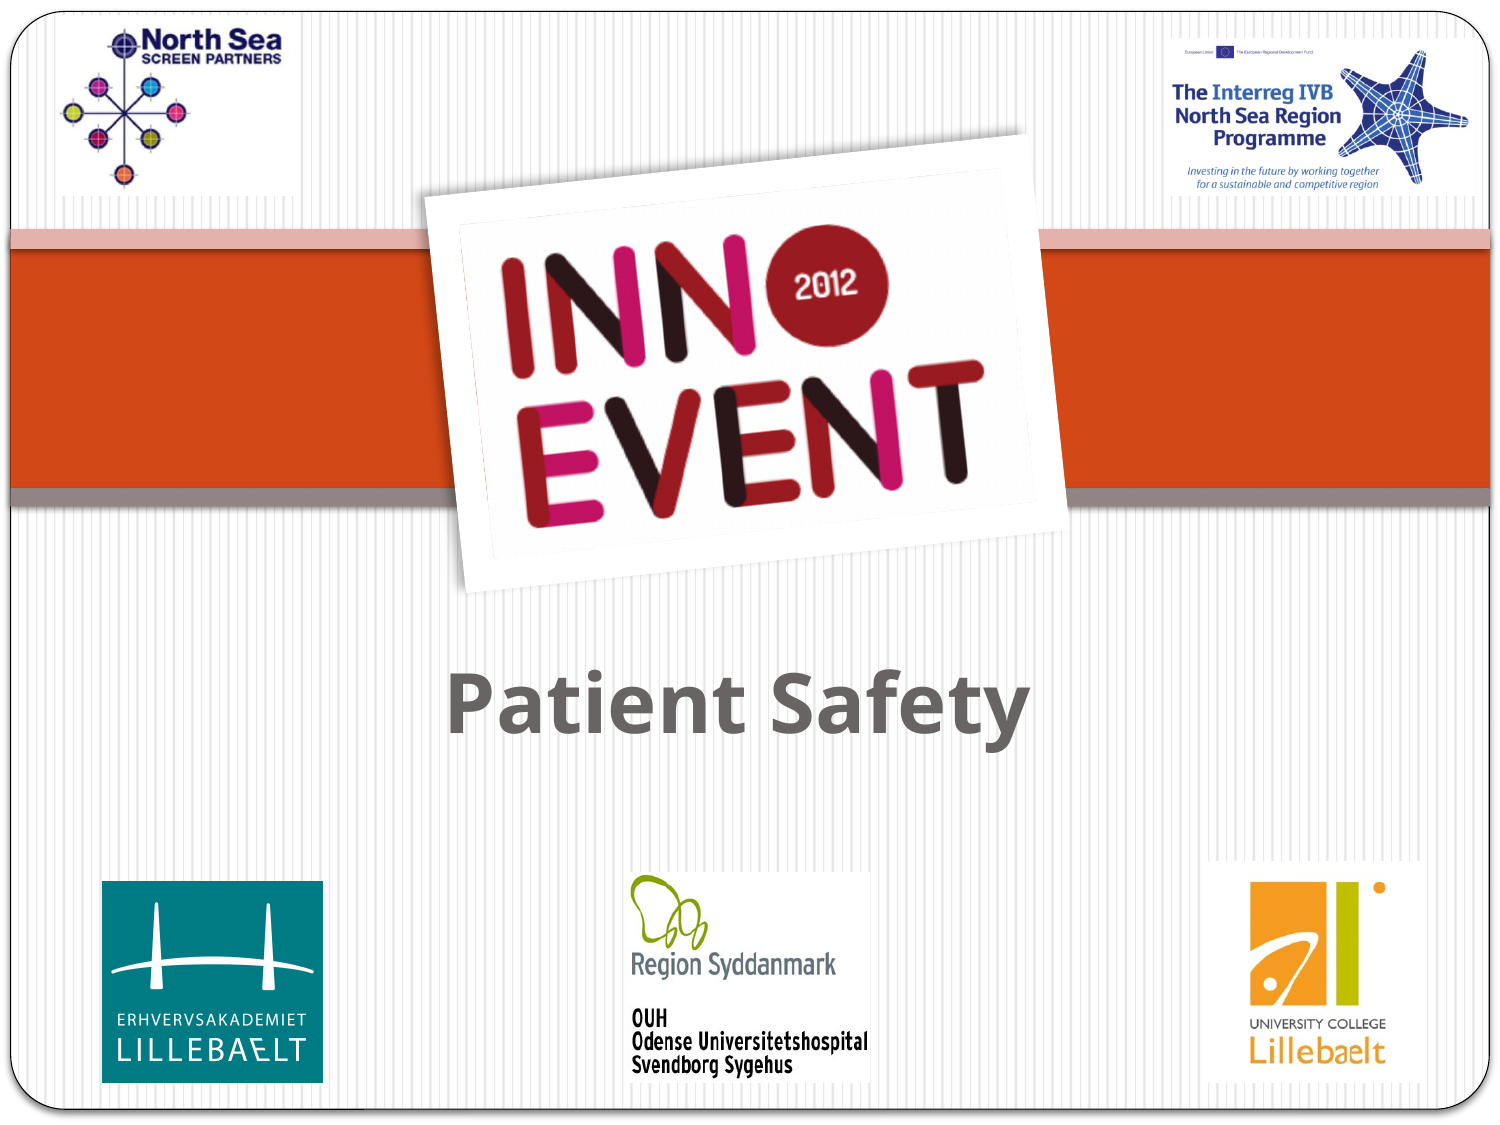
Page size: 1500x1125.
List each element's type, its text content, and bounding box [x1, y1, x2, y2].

picture [459, 169, 1035, 558]
picture [56, 15, 294, 196]
picture [1203, 860, 1426, 1083]
title InnoEvent 2012 [75, 247, 442, 489]
picture [1163, 38, 1475, 196]
picture [627, 872, 870, 1083]
title InnoEvent 2012 [1041, 247, 1425, 489]
picture [101, 881, 324, 1083]
subtitle Patient Safety [212, 531, 1263, 794]
